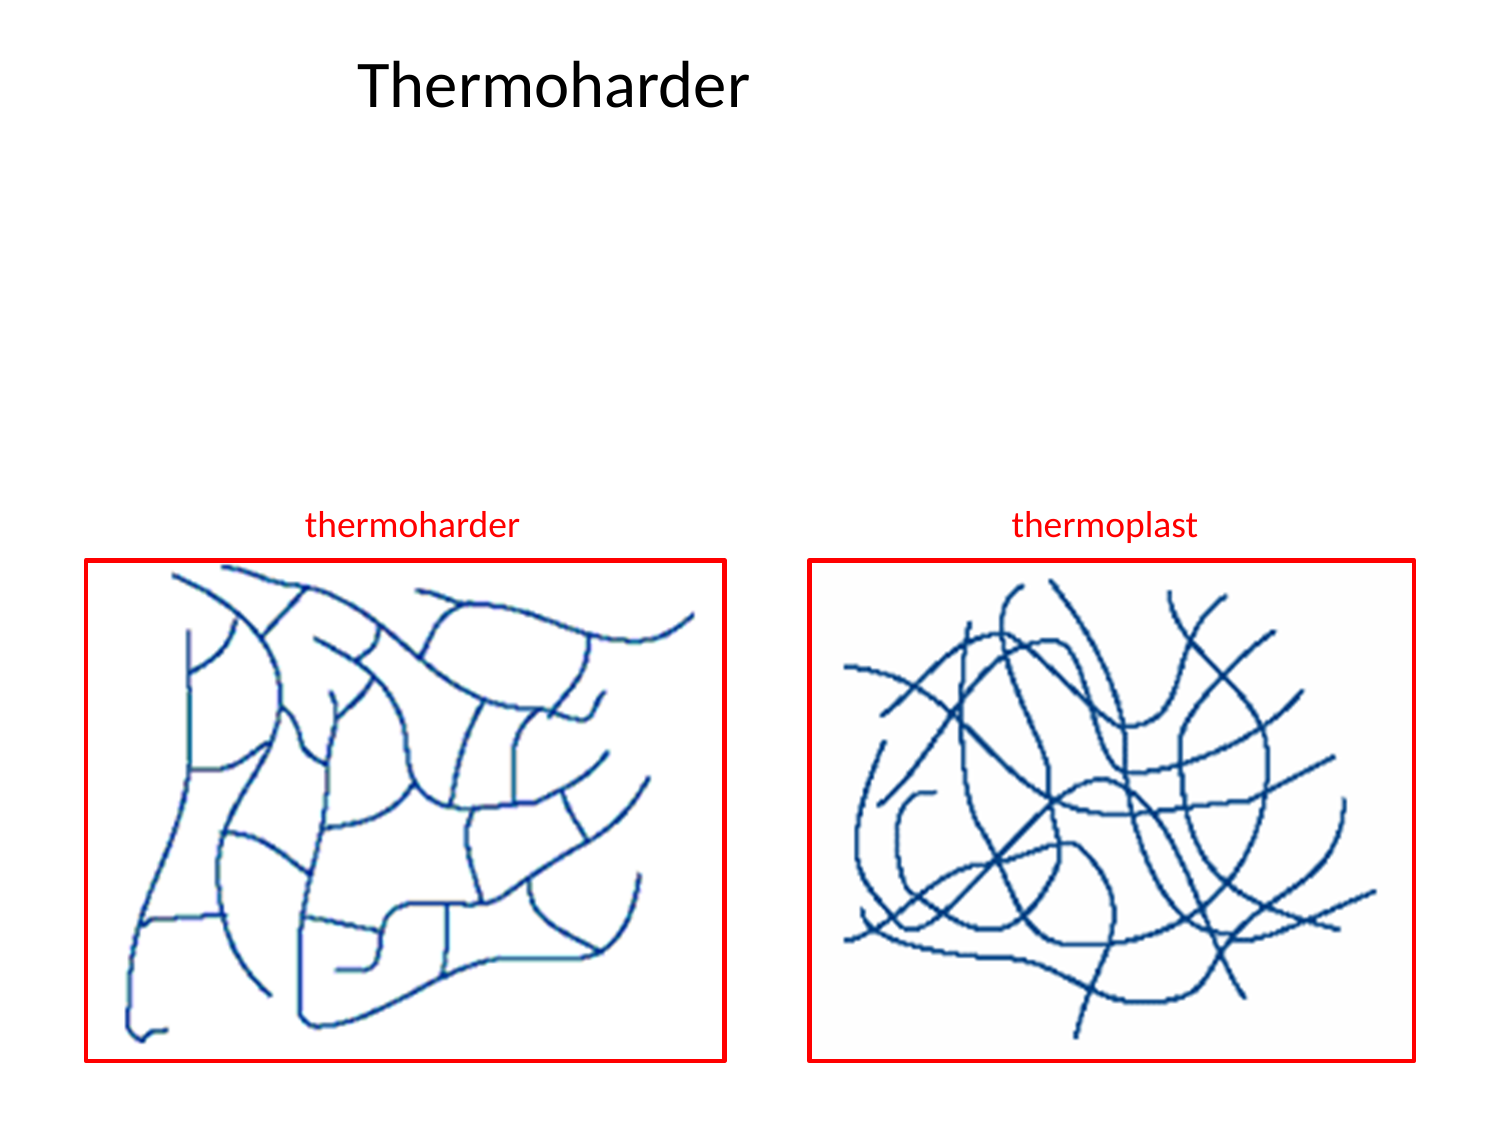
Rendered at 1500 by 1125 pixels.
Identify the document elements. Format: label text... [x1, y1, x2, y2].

text_box Polymeren Thermoharder [29, 33, 1500, 128]
picture [88, 562, 723, 1059]
picture [811, 562, 1412, 1059]
text_box thermoharder thermoplast [77, 492, 1215, 553]
